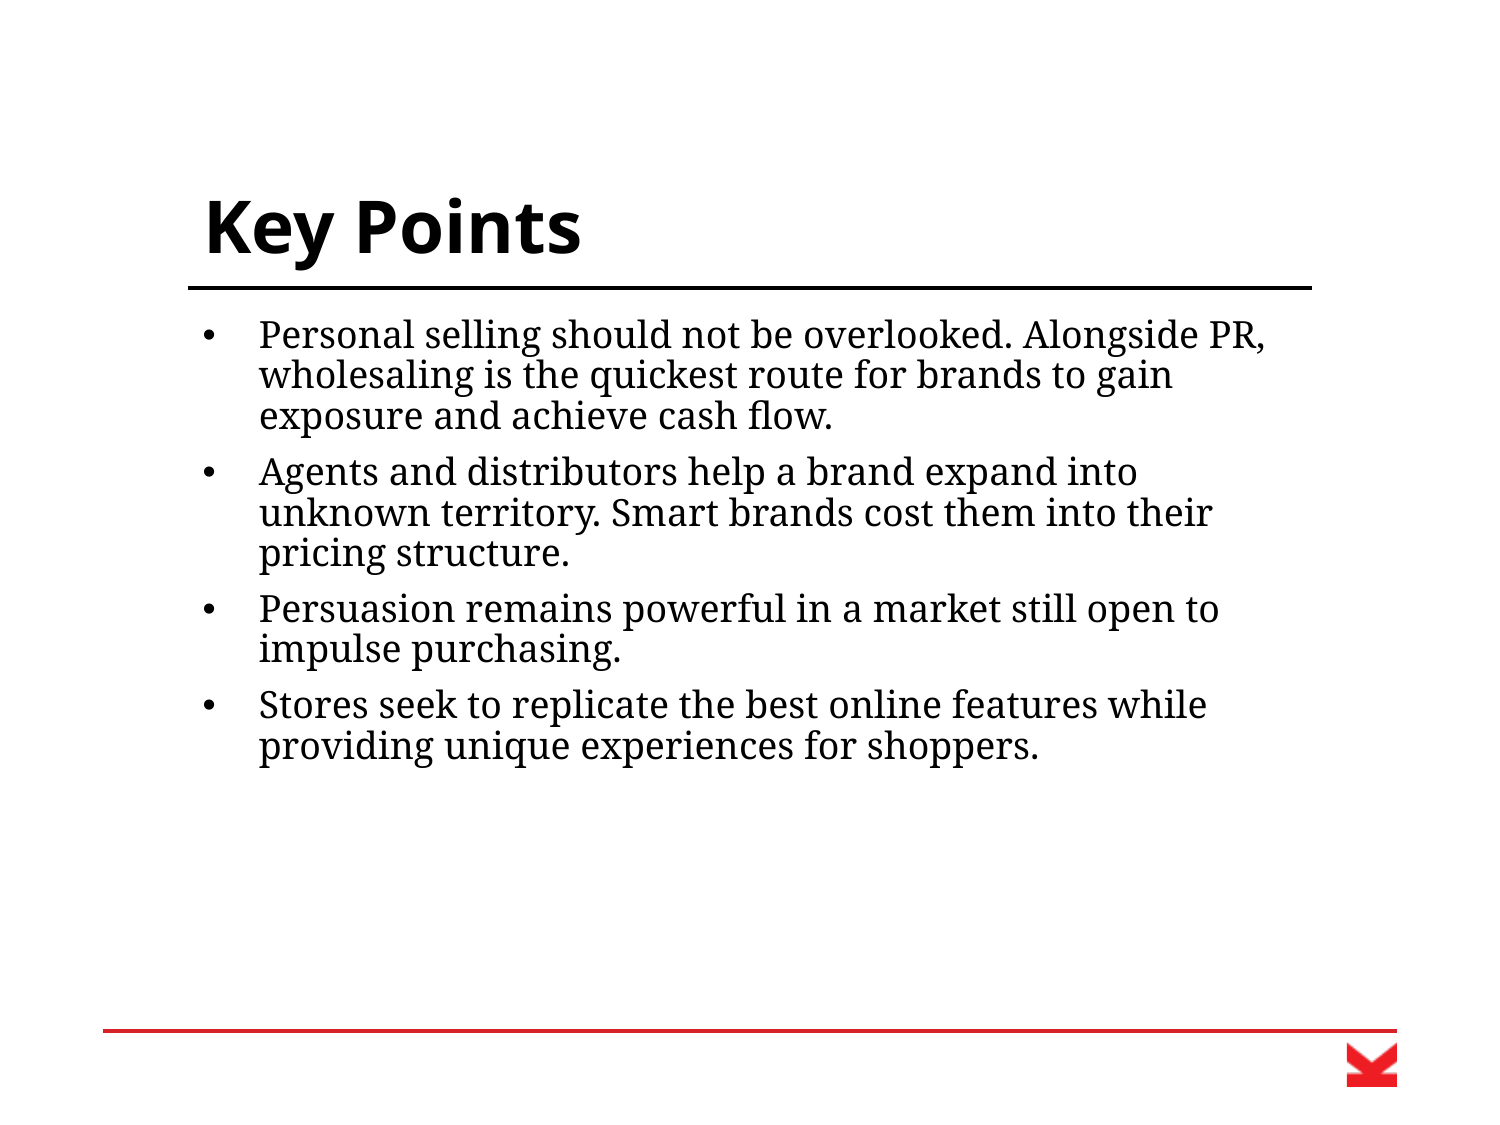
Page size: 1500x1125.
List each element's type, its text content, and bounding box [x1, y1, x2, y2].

title Key Points [188, 59, 1312, 278]
subtitle Personal selling should not be overlooked. Alongside PR, wholesaling is the quickest route for brands to gain exposure and achieve cash flow. Agents and distributors help a brand expand into unknown territory. Smart brands cost them into their pricing structure. Persuasion remains powerful in a market still open to impulse purchasing. Stores seek to replicate the best online features while providing unique experiences for shoppers. [187, 308, 1313, 863]
